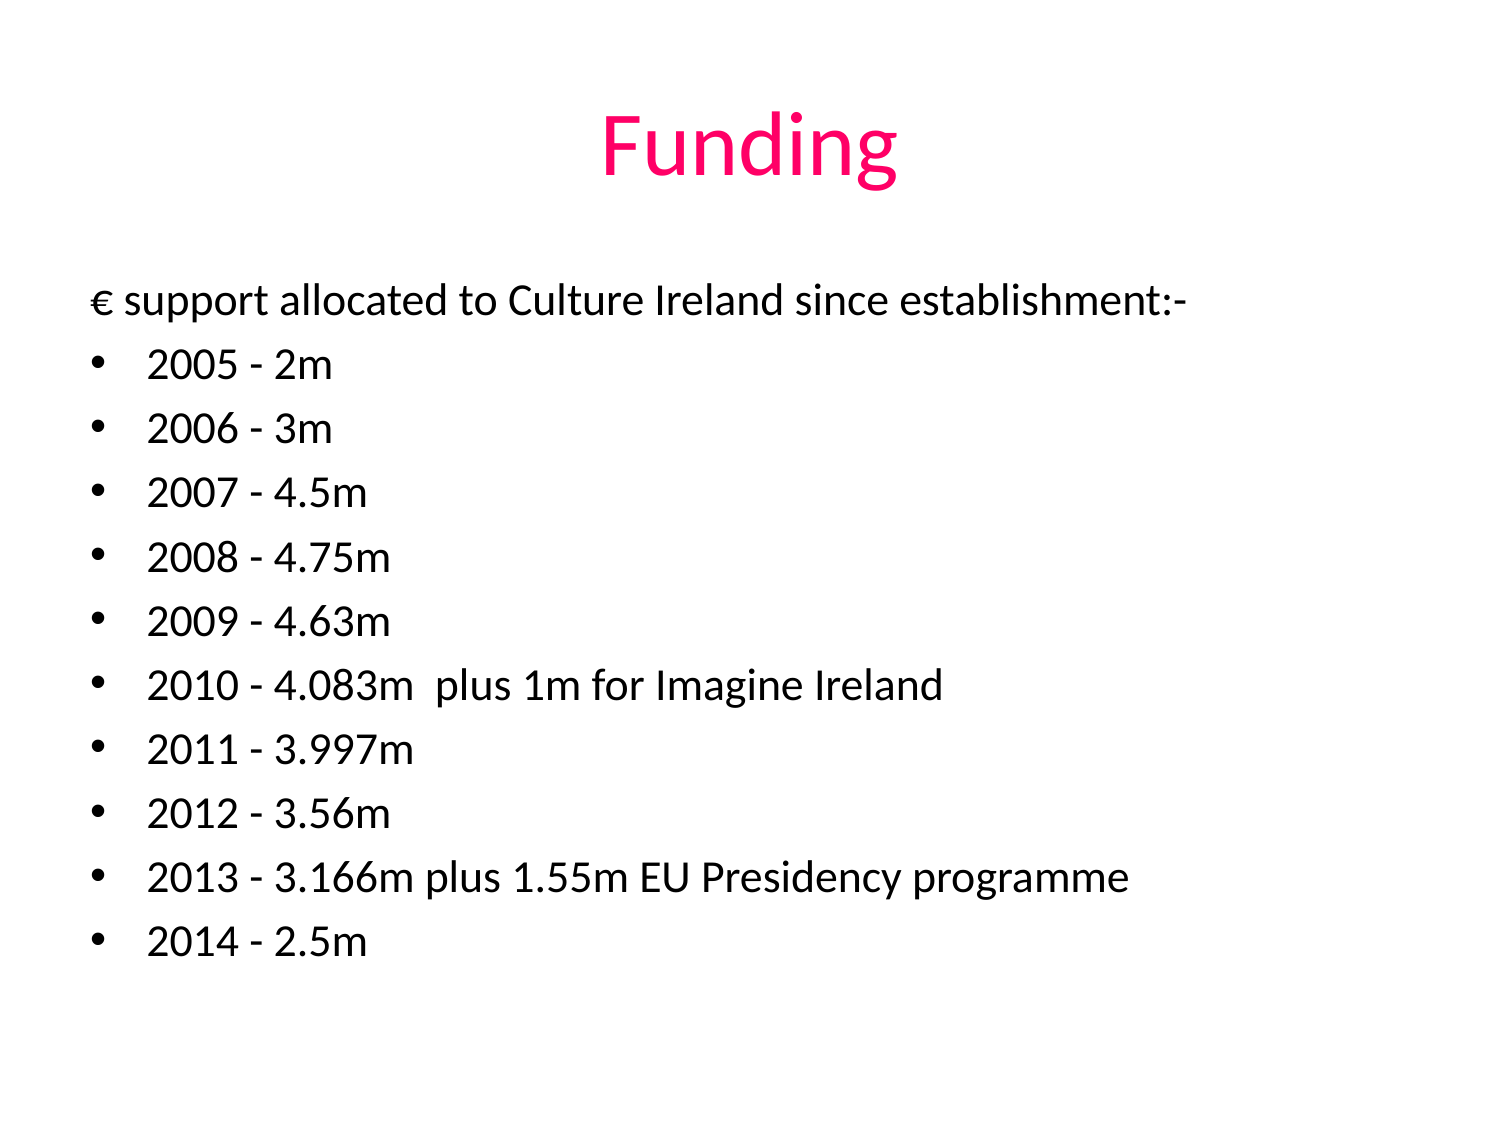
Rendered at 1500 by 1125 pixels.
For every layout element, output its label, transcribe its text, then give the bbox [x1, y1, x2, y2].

title Funding [75, 45, 1425, 233]
list € support allocated to Culture Ireland since establishment:- 2005 - 2m 2006 - 3m 2007 - 4.5m 2008 - 4.75m 2009 - 4.63m 2010 - 4.083m plus 1m for Imagine Ireland 2011 - 3.997m 2012 - 3.56m 2013 - 3.166m plus 1.55m EU Presidency programme 2014 - 2.5m [75, 262, 1425, 1005]
